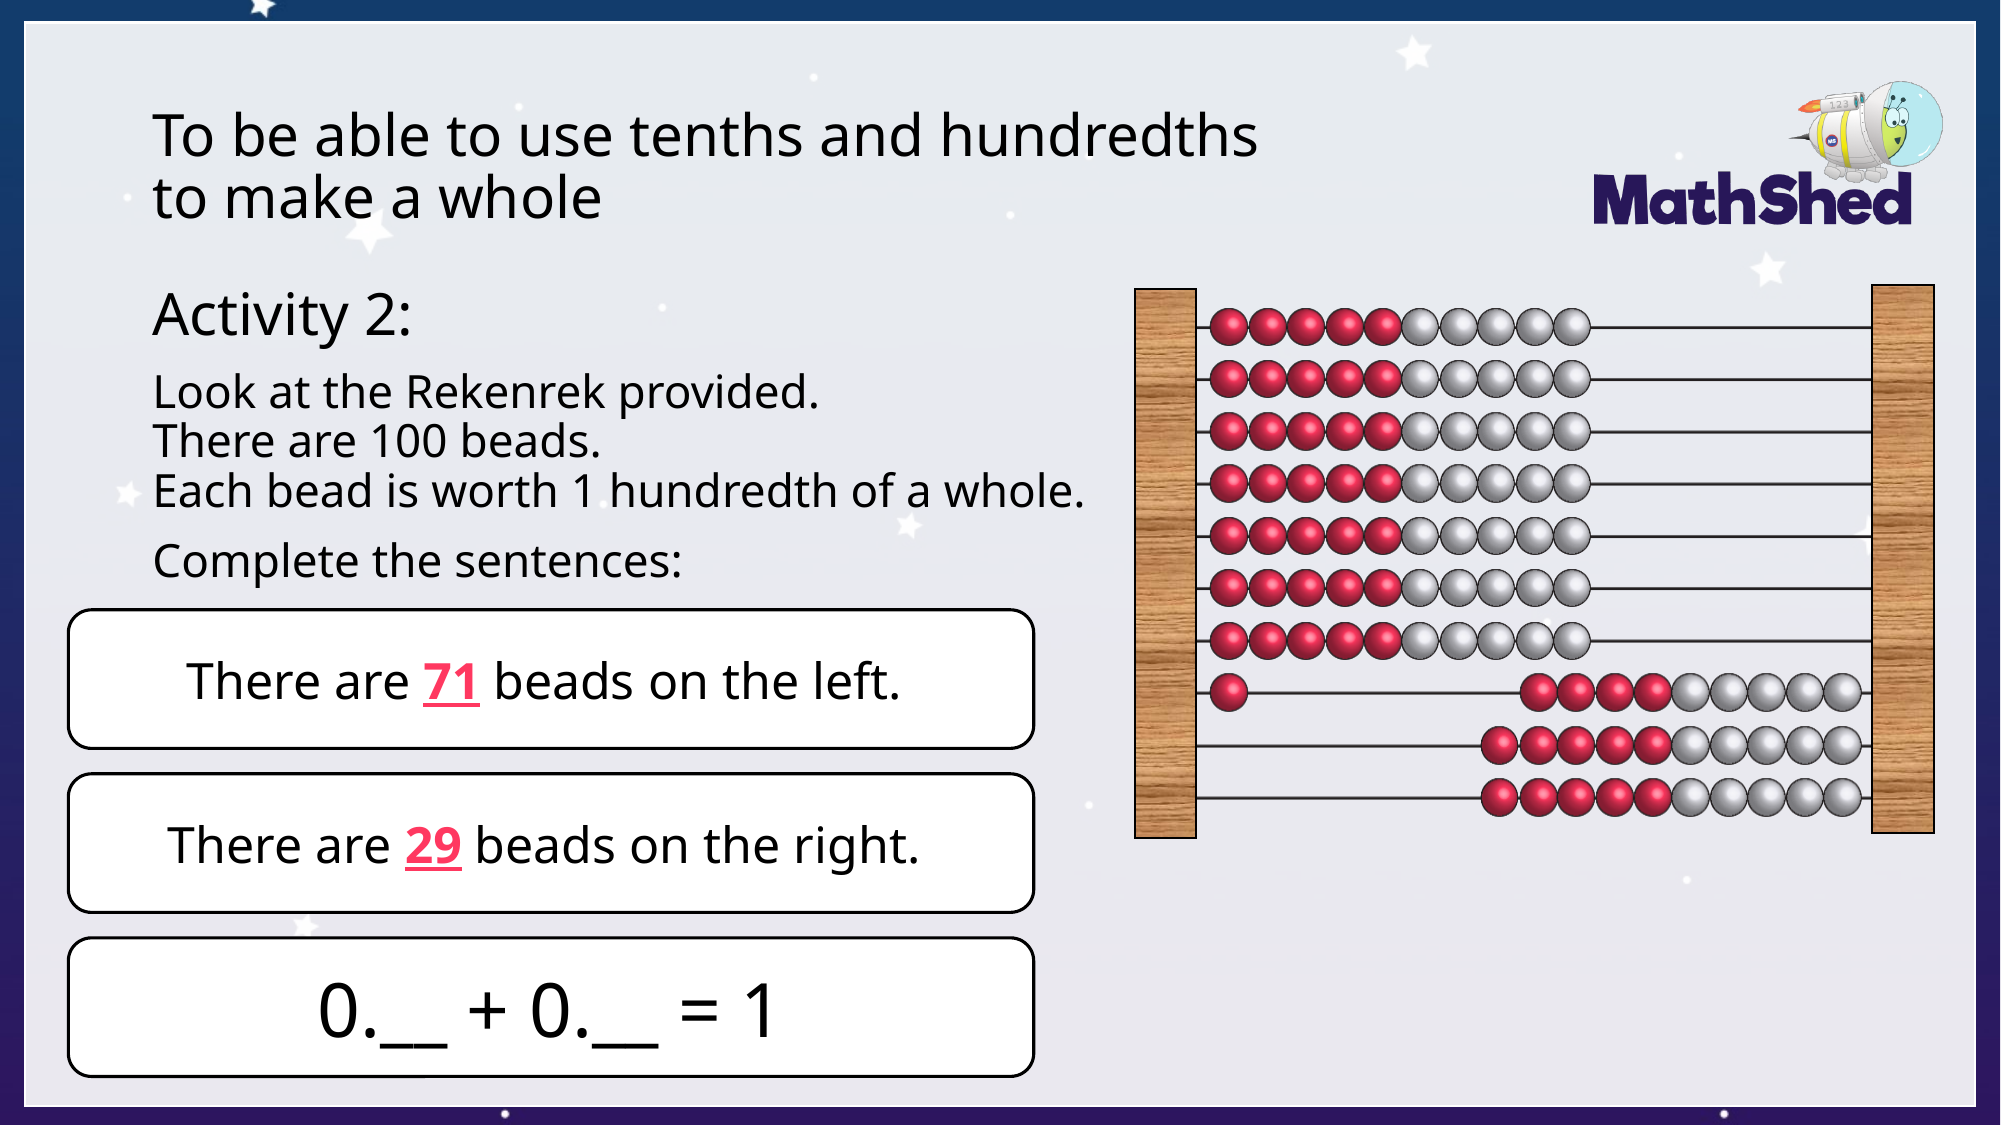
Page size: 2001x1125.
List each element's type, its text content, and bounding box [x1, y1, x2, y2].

text_box There are 29 beads on the right. [67, 772, 1035, 914]
title To be able to use tenths and hundredths to make a whole [137, 59, 1578, 278]
text_box 0.__ + 0.__ = 1 [67, 936, 1035, 1078]
text_box There are 71 beads on the left. [67, 608, 1035, 750]
picture [0, 0, 2001, 1125]
list Activity 2: Look at the Rekenrek provided. There are 100 beads. Each bead is worth 1 hundredth of a whole. Complete the sentences: [137, 277, 1103, 992]
